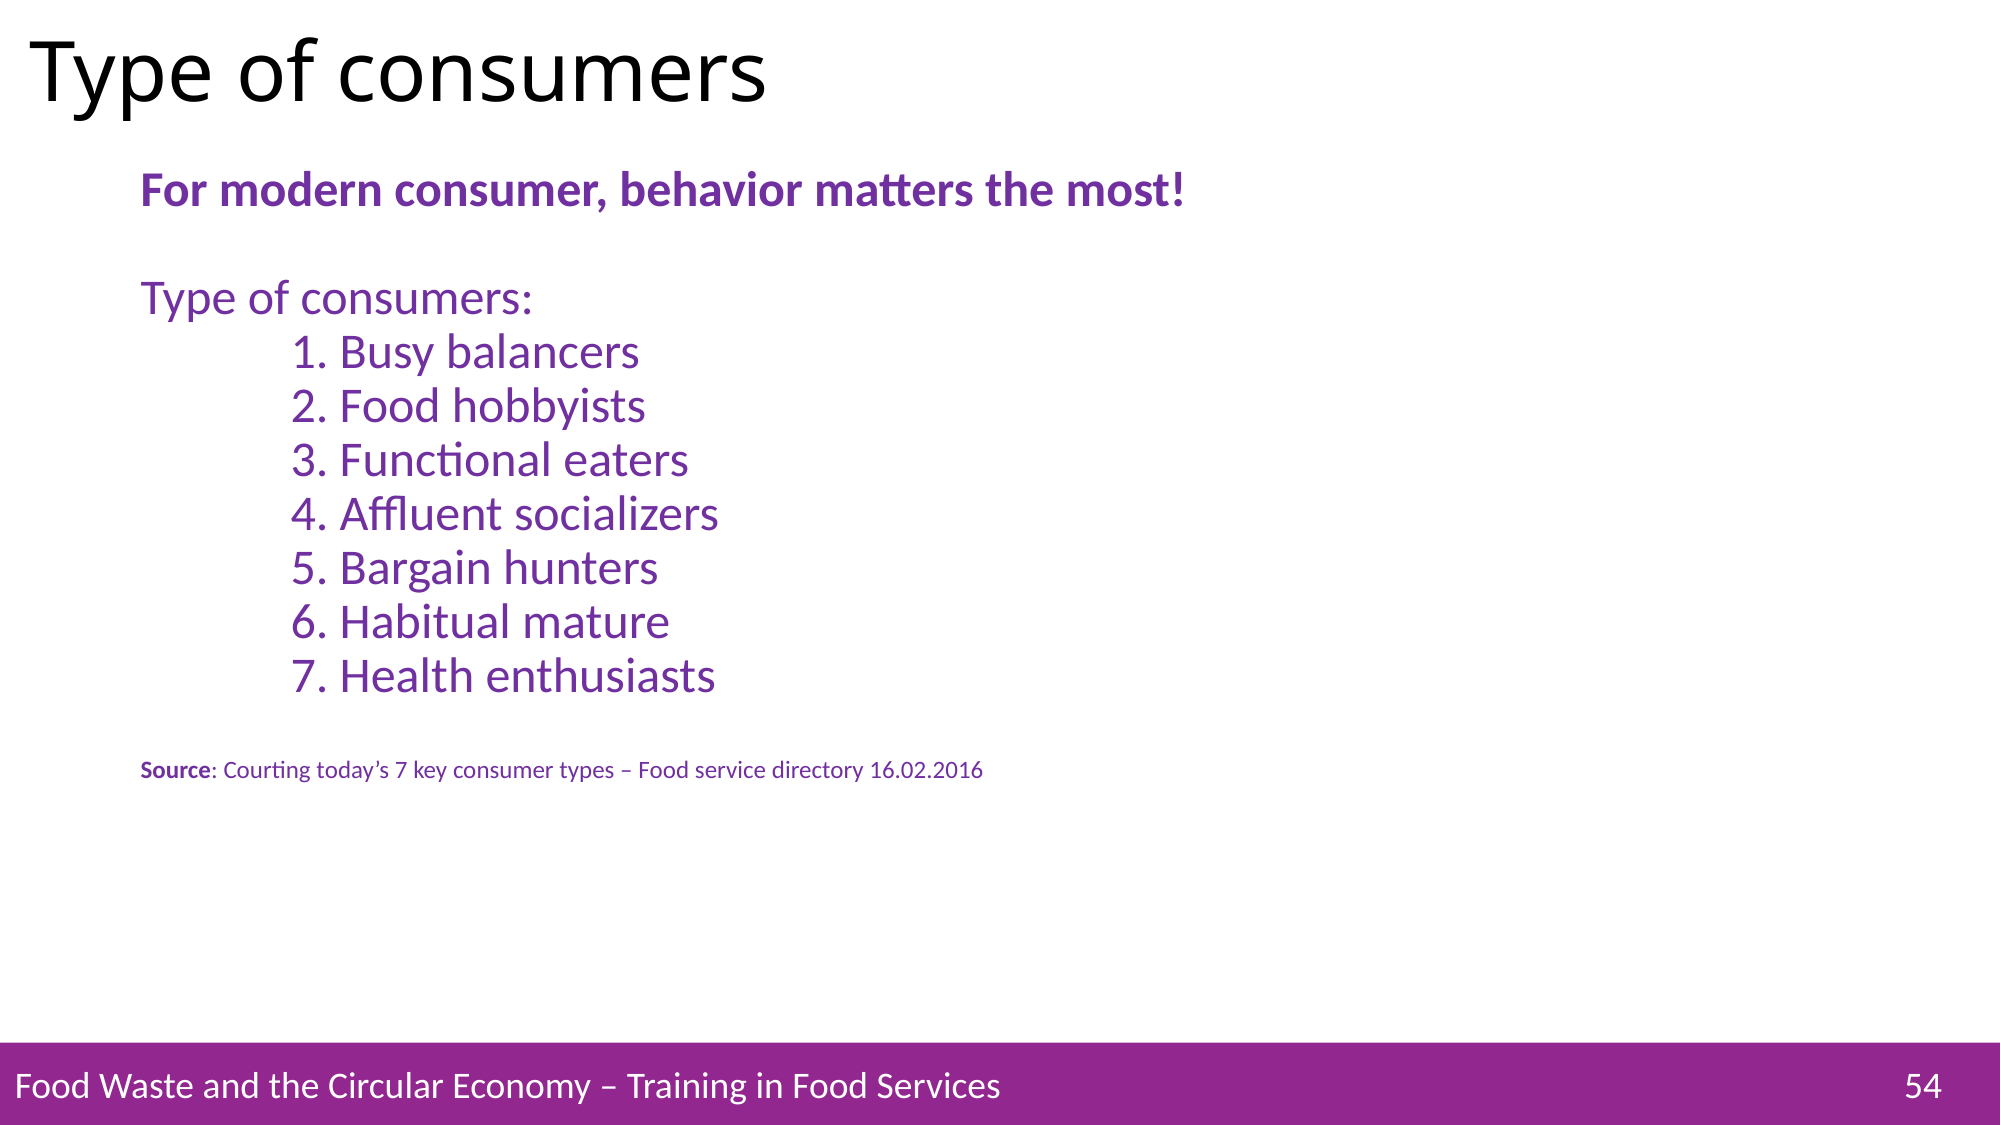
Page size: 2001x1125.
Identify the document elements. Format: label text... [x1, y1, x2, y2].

text_box For modern consumer, behavior matters the most! Type of consumers: 1. Busy balancers 2. Food hobbyists 3. Functional eaters 4. Affluent socializers 5. Bargain hunters 6. Habitual mature 7. Health enthusiasts Source: Courting today’s 7 key consumer types – Food service directory 16.02.2016 [125, 156, 1887, 936]
text_box Type of consumers [14, 0, 2000, 187]
